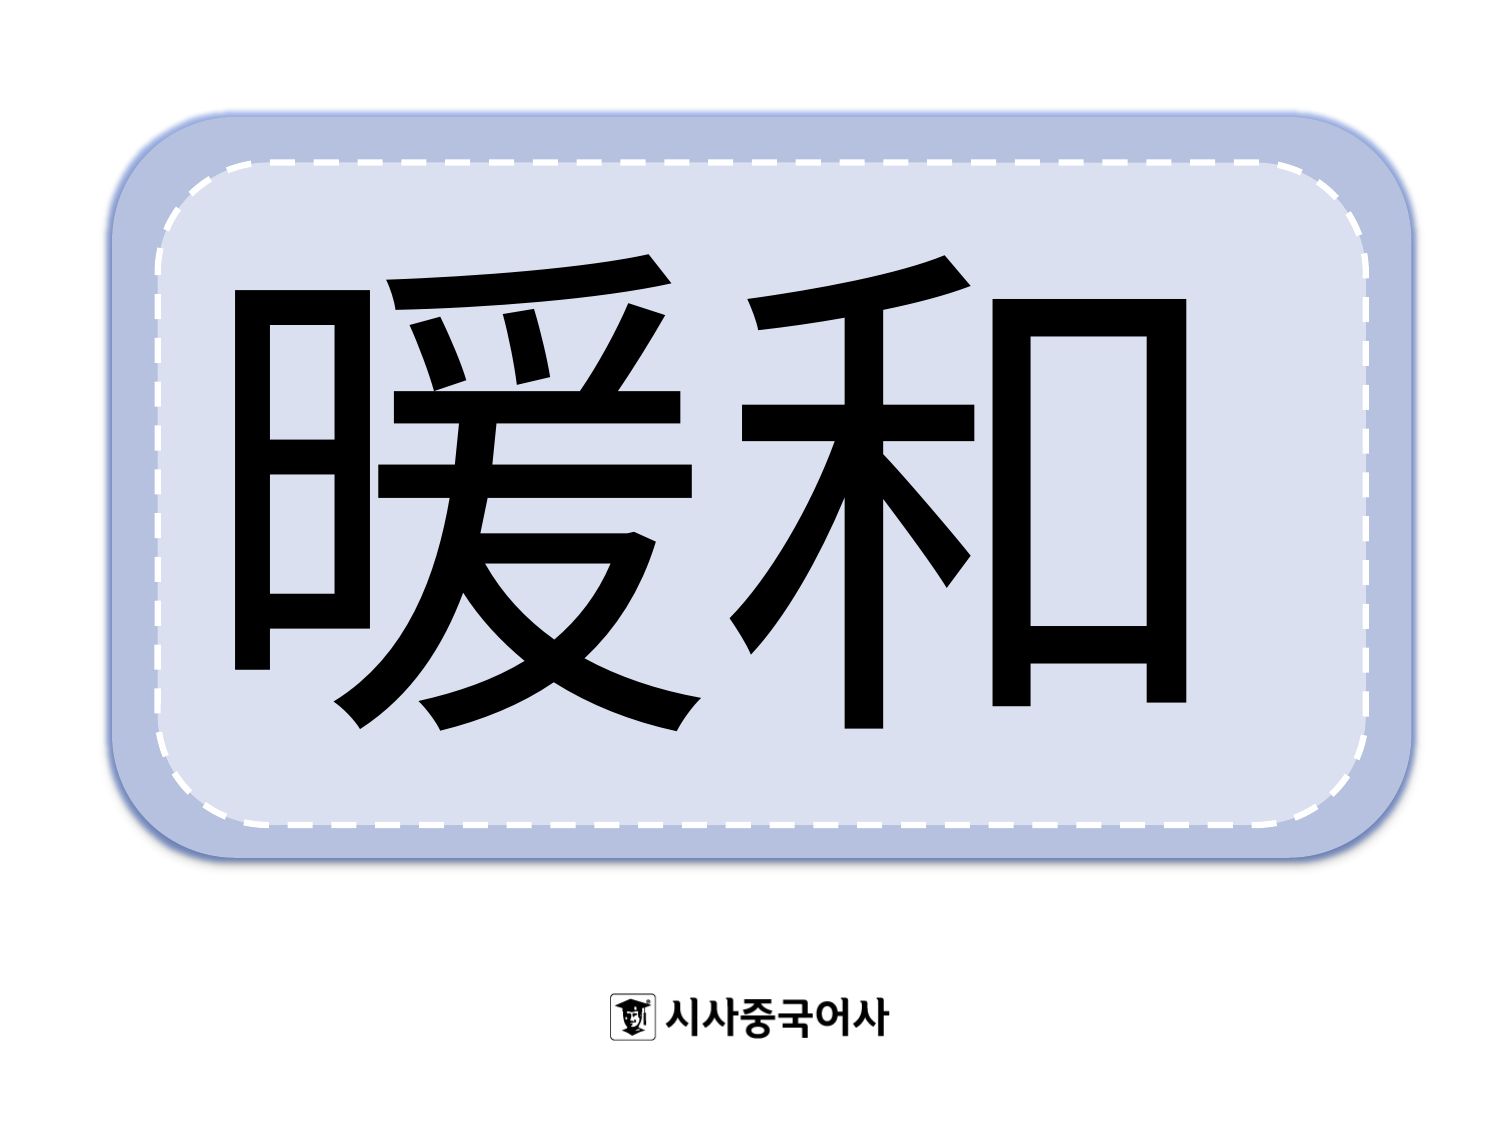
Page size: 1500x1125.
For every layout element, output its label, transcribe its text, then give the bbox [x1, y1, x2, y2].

picture [602, 987, 898, 1047]
text_box [162, 160, 1371, 824]
text_box 暖和 [171, 149, 1380, 812]
